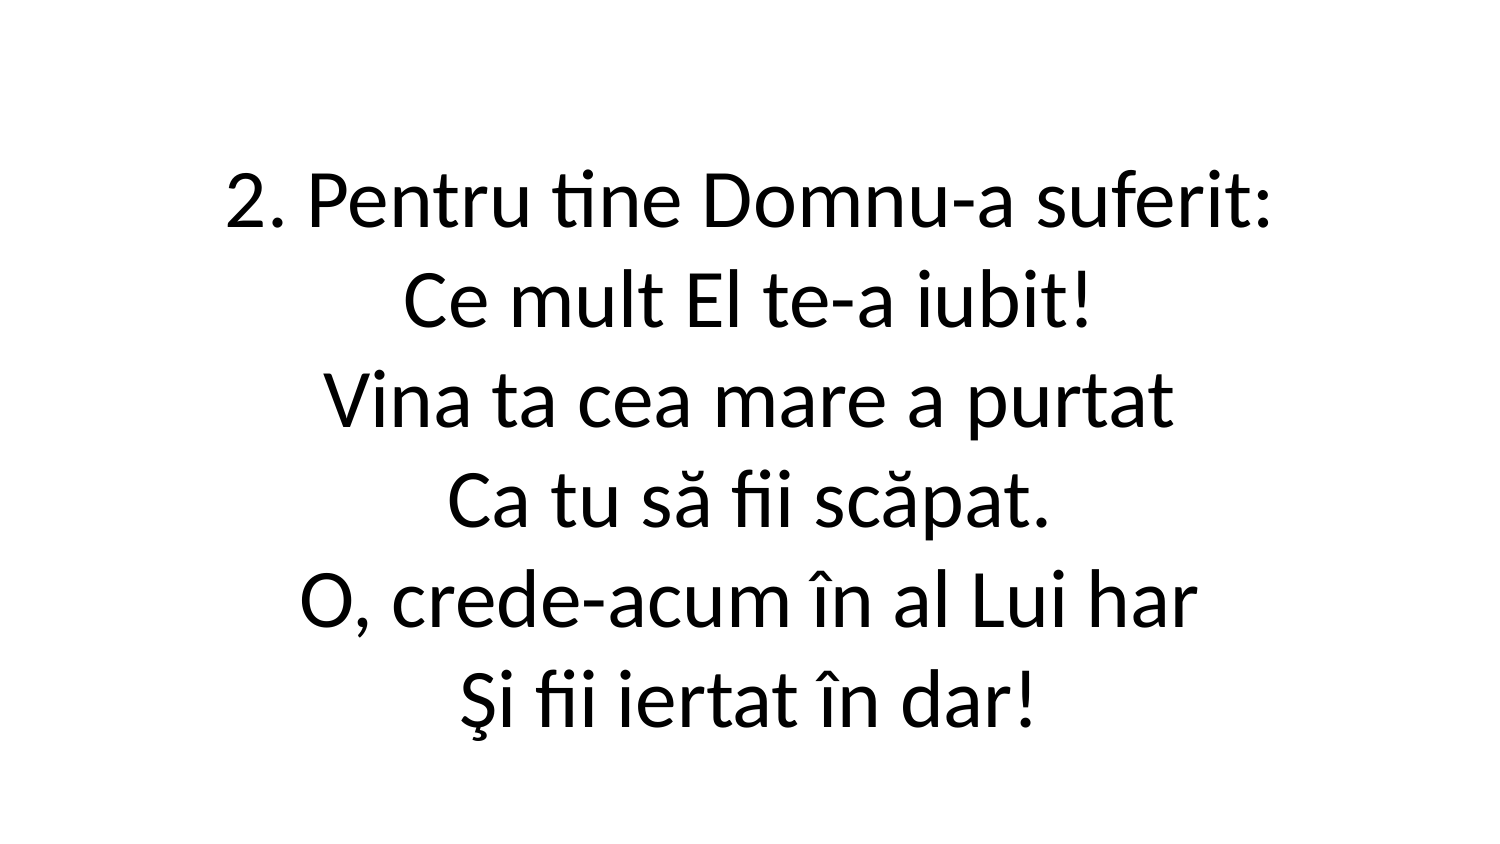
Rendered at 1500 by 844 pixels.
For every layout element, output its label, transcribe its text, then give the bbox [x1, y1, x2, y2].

text_box 2. Pentru tine Domnu-a suferit: Ce mult El te-a iubit! Vina ta cea mare a purtat Ca tu să fii scăpat. O, crede-acum în al Lui har Şi fii iertat în dar! [209, 92, 1291, 752]
